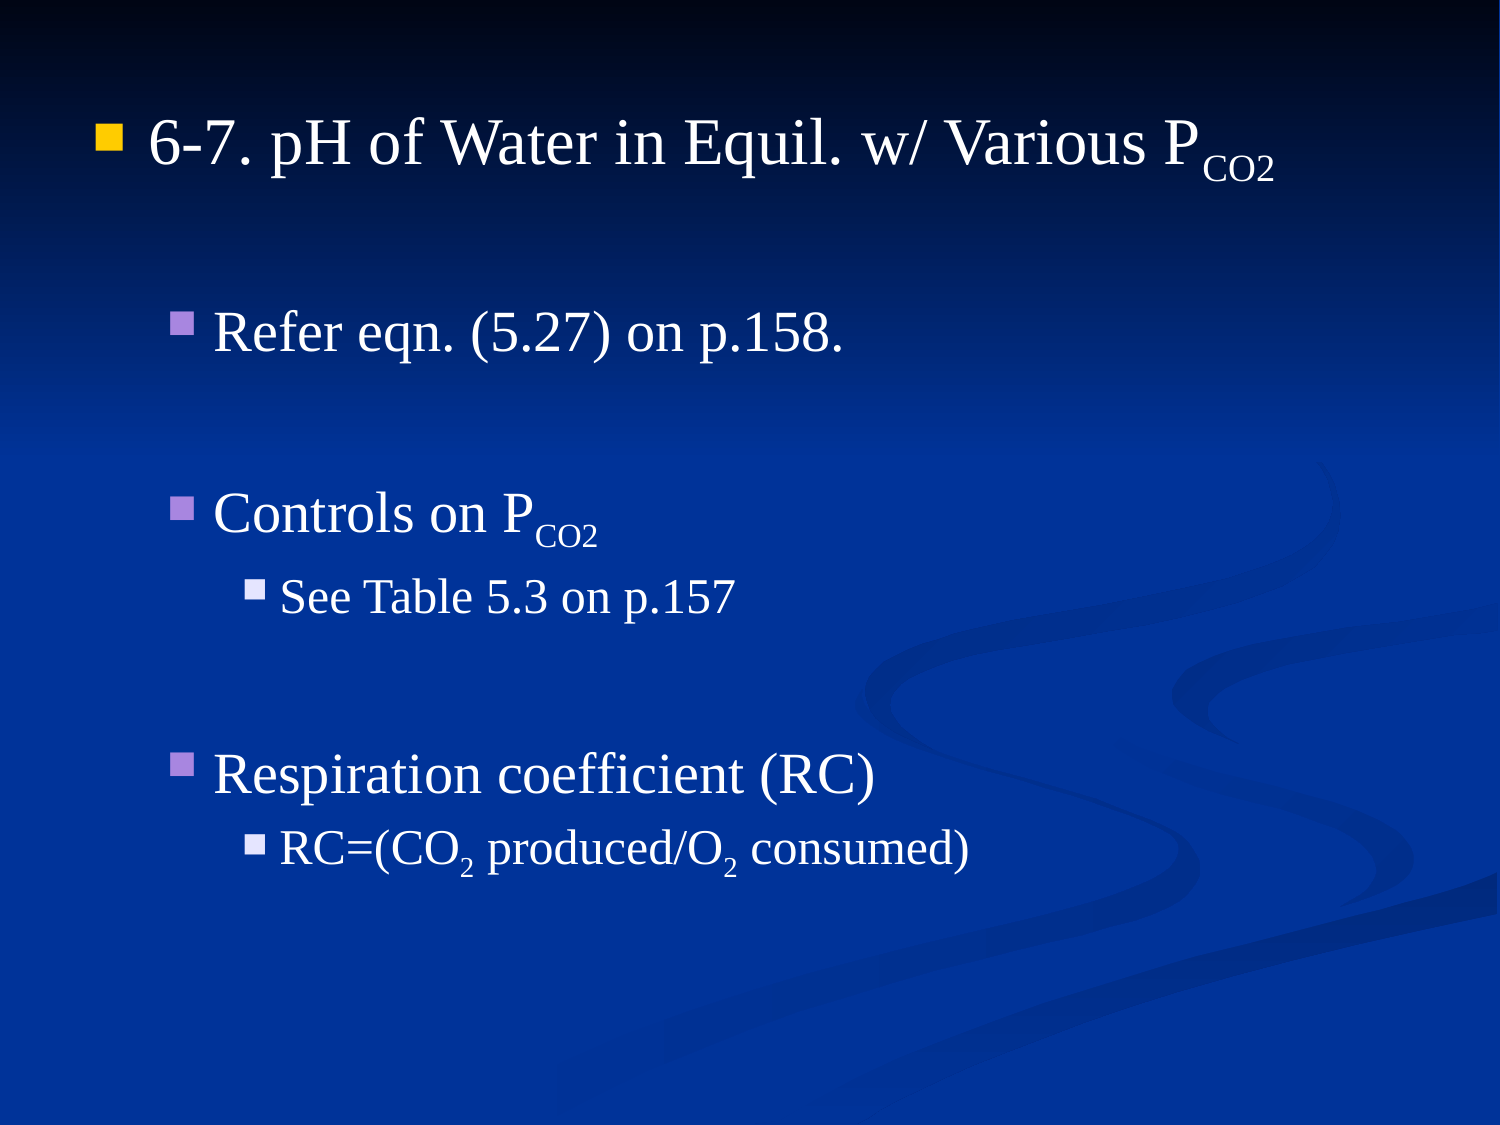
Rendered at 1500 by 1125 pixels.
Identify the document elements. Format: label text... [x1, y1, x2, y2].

list 6-7. pH of Water in Equil. w/ Various PCO2 Refer eqn. (5.27) on p.158. Controls on PCO2 See Table 5.3 on p.157 Respiration coefficient (RC) RC=(CO2 produced/O2 consumed) [76, 89, 1428, 1036]
